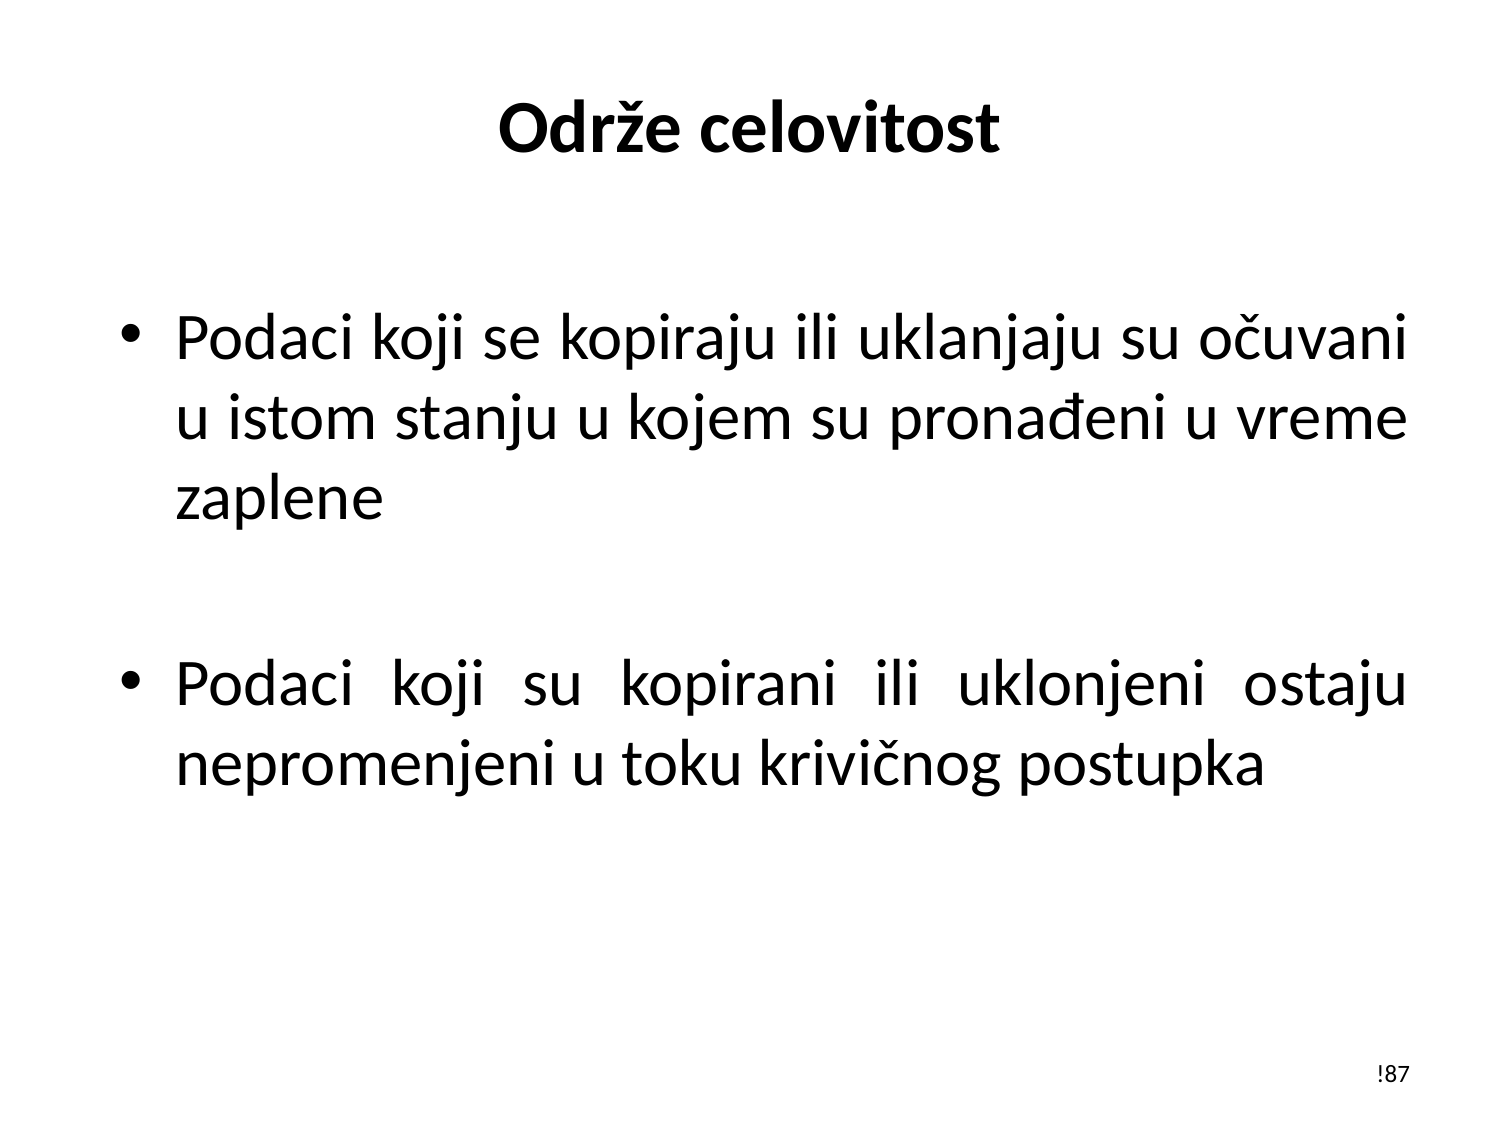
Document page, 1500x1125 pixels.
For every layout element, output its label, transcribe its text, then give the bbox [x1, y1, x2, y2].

list Podaci koji se kopiraju ili uklanjaju su očuvani u istom stanju u kojem su pronađeni u vreme zaplene Podaci koji su kopirani ili uklonjeni ostaju nepromenjeni u toku krivičnog postupka [103, 284, 1426, 988]
title Održe celovitost [74, 28, 1426, 217]
slide_number !87 [1074, 1042, 1425, 1103]
